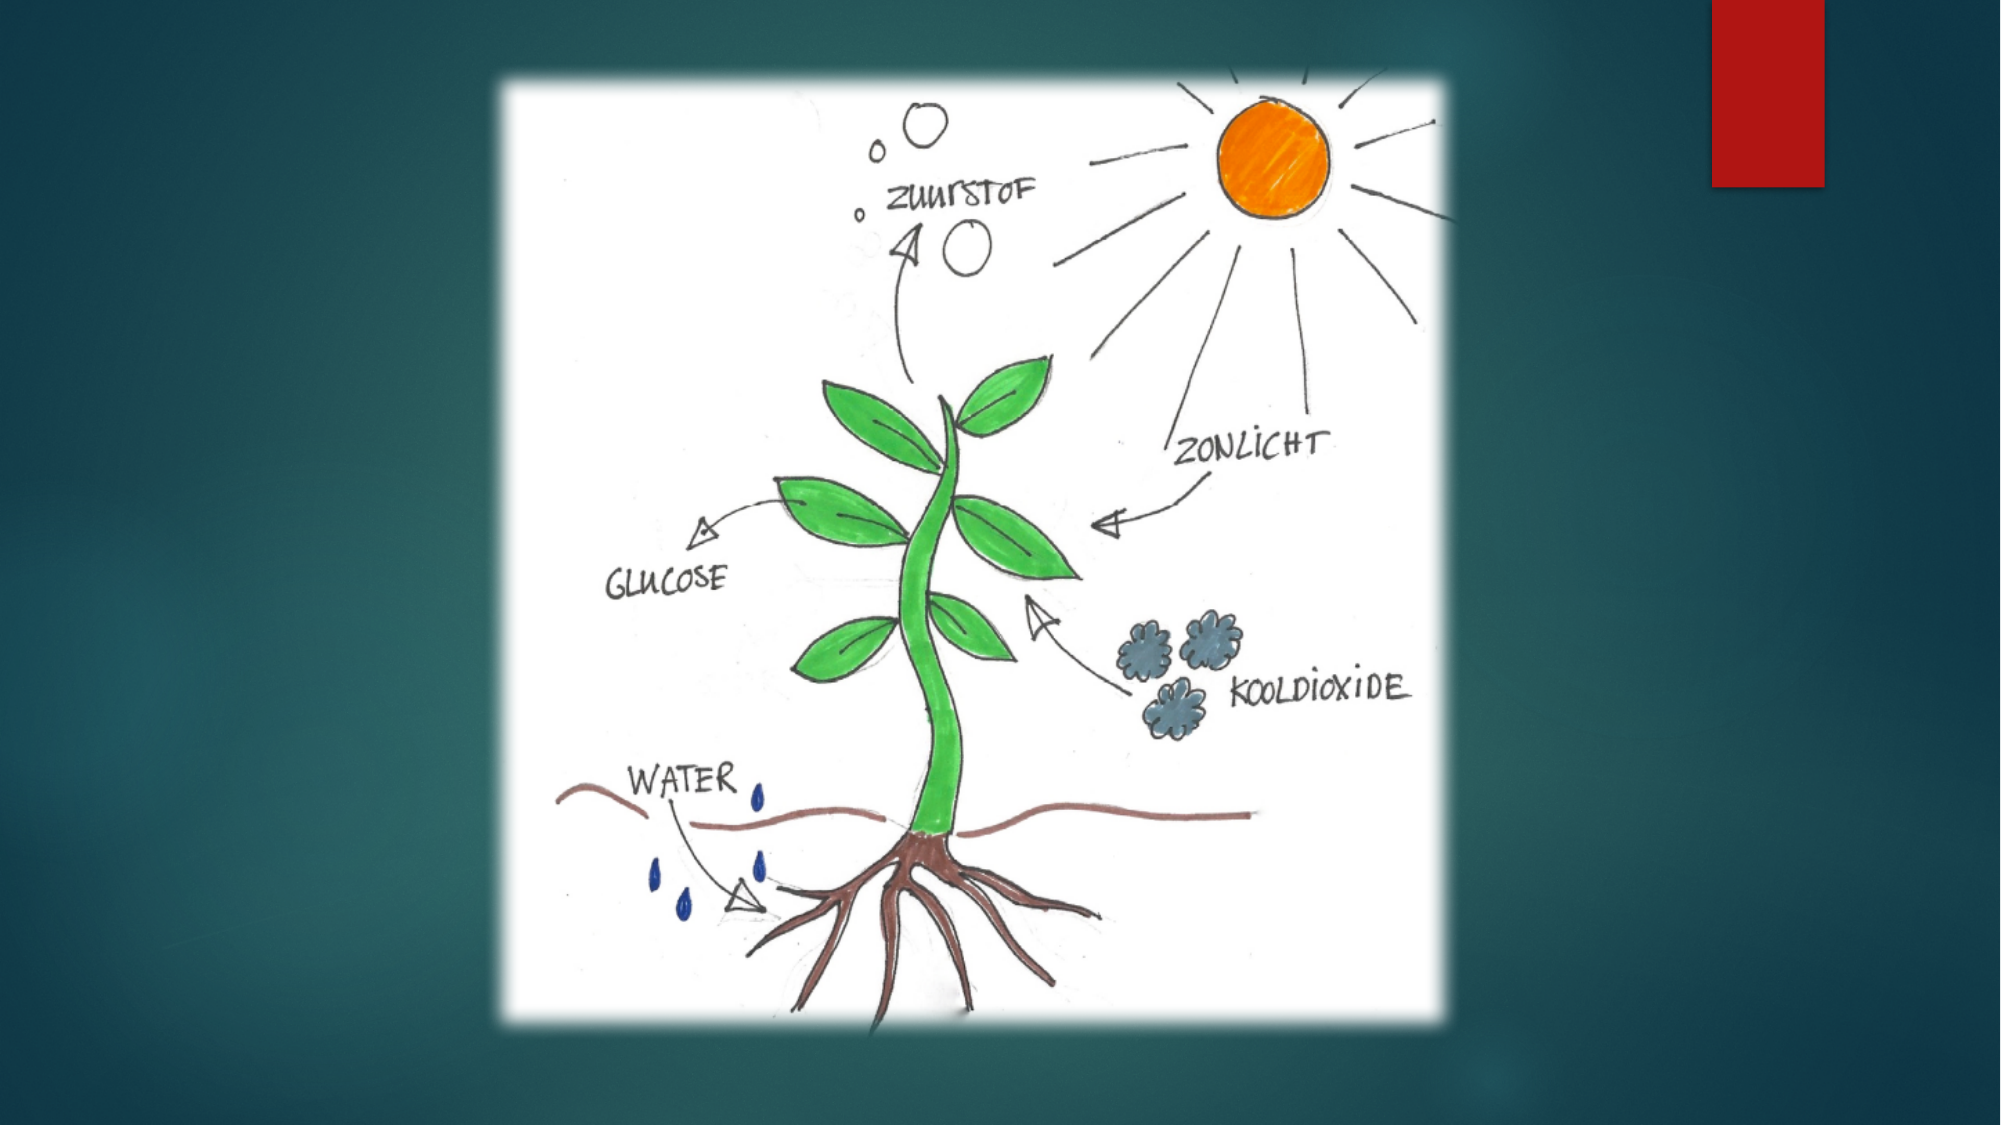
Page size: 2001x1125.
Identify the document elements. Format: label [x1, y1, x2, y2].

picture [0, 0, 1576, 1125]
